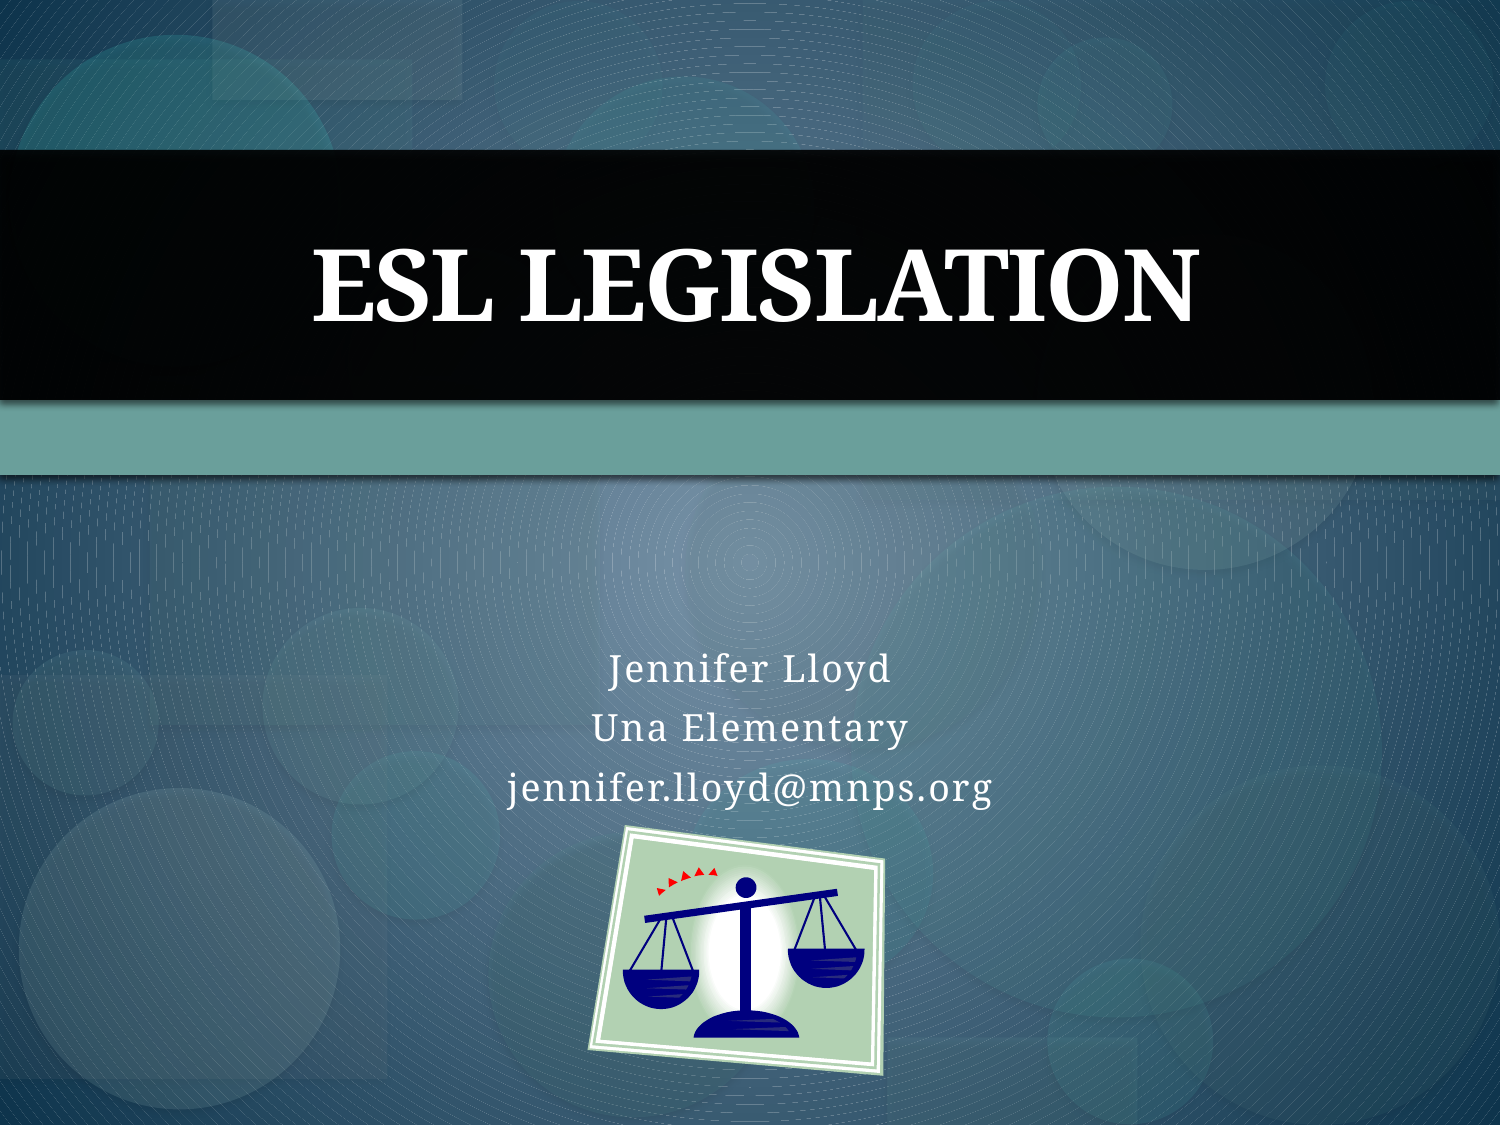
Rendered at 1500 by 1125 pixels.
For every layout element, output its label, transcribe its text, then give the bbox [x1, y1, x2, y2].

subtitle Jennifer Lloyd Una Elementary jennifer.lloyd@mnps.org [225, 637, 1275, 863]
title ESL LEGISLATION [75, 174, 1438, 388]
picture [587, 824, 886, 1077]
